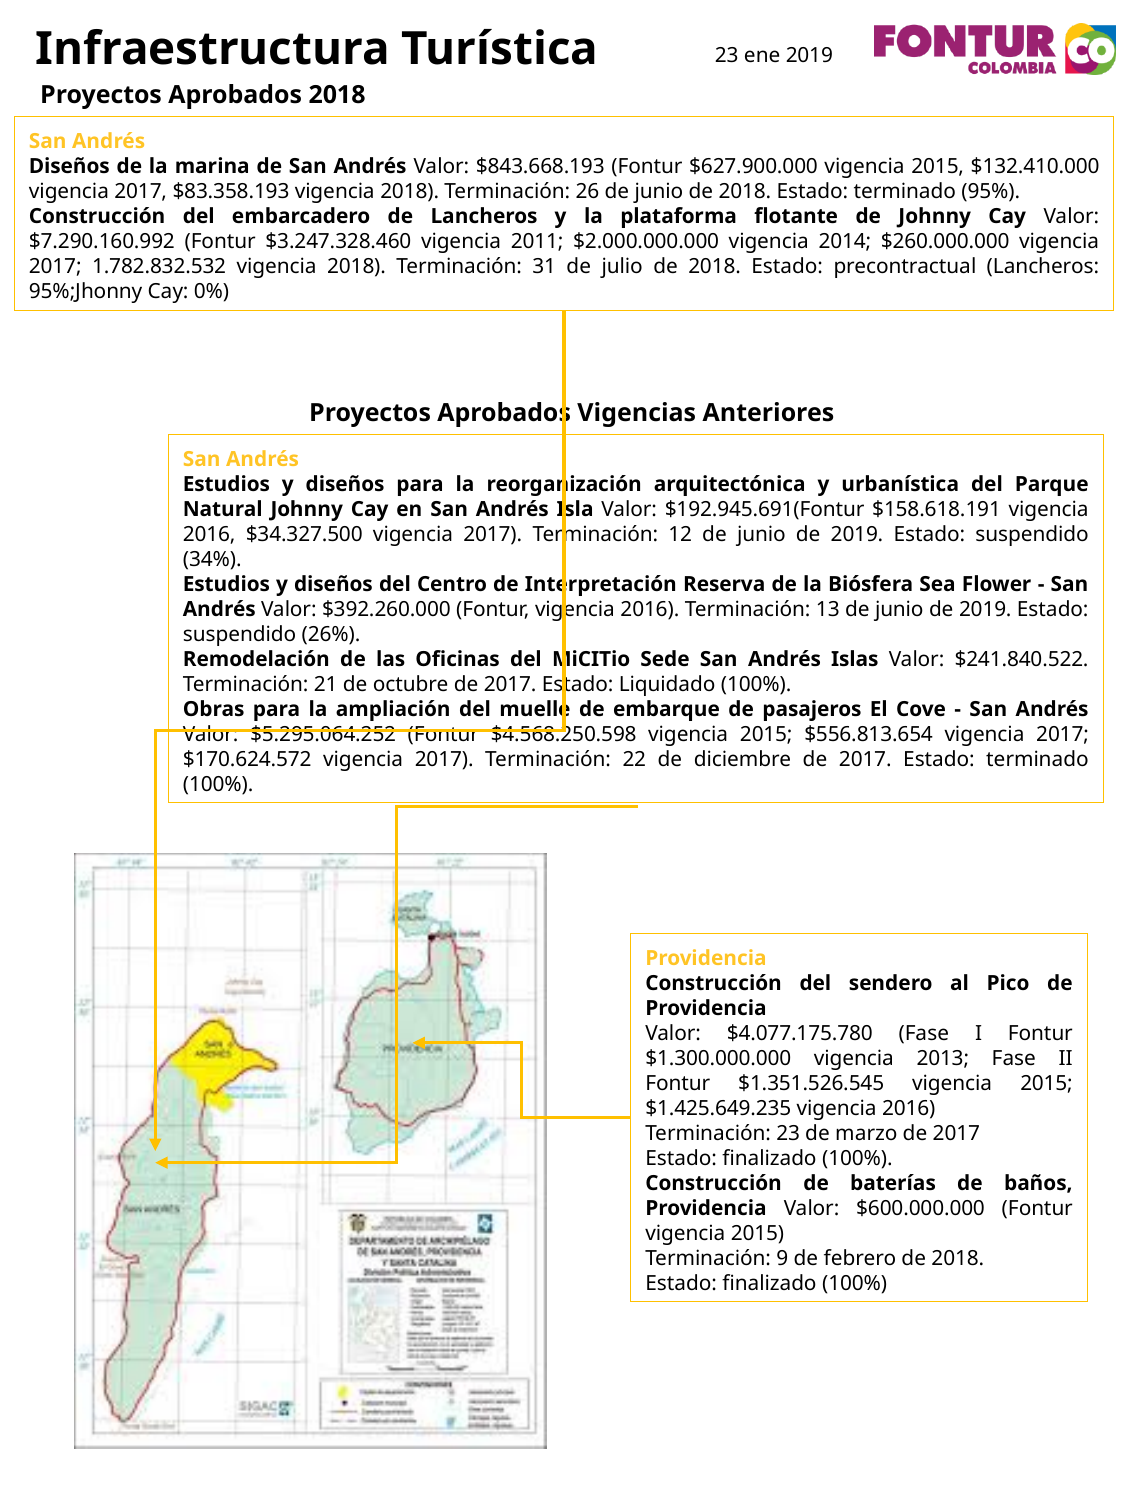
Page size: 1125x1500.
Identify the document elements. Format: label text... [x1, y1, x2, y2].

text_box 23 ene 2019 [700, 34, 874, 75]
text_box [155, 806, 638, 1163]
text_box Proyectos Aprobados Vigencias Anteriores [566, 388, 1023, 434]
picture [74, 949, 547, 1449]
text_box Infraestructura Turística [14, 17, 621, 75]
text_box Providencia Construcción del sendero al Pico de Providencia Valor: $4.077.175.780 (Fase I Fontur $1.300.000.000 vigencia 2013; Fase II Fontur $1.351.526.545 vigencia 2015; $1.425.649.235 vigencia 2016) Terminación: 23 de marzo de 2017 Estado: finalizado (100%). Construcción de baterías de baños, Providencia Valor: $600.000.000 (Fontur vigencia 2015) Terminación: 9 de febrero de 2018. Estado: finalizado (100%) [630, 933, 1088, 1302]
text_box San Andrés Diseños de la marina de San Andrés Valor: $843.668.193 (Fontur $627.900.000 vigencia 2015, $132.410.000 vigencia 2017, $83.358.193 vigencia 2018). Terminación: 26 de junio de 2018. Estado: terminado (95%). Construcción del embarcadero de Lancheros y la plataforma flotante de Johnny Cay Valor: $7.290.160.992 (Fontur $3.247.328.460 vigencia 2011; $2.000.000.000 vigencia 2014; $260.000.000 vigencia 2017; 1.782.832.532 vigencia 2018). Terminación: 31 de julio de 2018. Estado: precontractual (Lancheros: 95%;Jhonny Cay: 0%) [14, 116, 1114, 311]
text_box Proyectos Aprobados Vigencias Anteriores [294, 388, 562, 434]
picture [874, 23, 1116, 75]
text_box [412, 1042, 631, 1120]
text_box San Andrés Estudios y diseños para la reorganización arquitectónica y urbanística del Parque Natural Johnny Cay en San Andrés Isla Valor: $192.945.691(Fontur $158.618.191 vigencia 2016, $34.327.500 vigencia 2017). Terminación: 12 de junio de 2019. Estado: suspendido (34%). Estudios y diseños del Centro de Interpretación Reserva de la Biósfera Sea Flower - San Andrés Valor: $392.260.000 (Fontur, vigencia 2016). Terminación: 13 de junio de 2019. Estado: suspendido (26%). Remodelación de las Oficinas del MiCITio Sede San Andrés Islas Valor: $241.840.522. Terminación: 21 de octubre de 2017. Estado: Liquidado (100%). Obras para la ampliación del muelle de embarque de pasajeros El Cove - San Andrés Valor: $5.295.064.252 (Fontur $4.568.250.598 vigencia 2015; $556.813.654 vigencia 2017; $170.624.572 vigencia 2017). Terminación: 22 de diciembre de 2017. Estado: terminado (100%). [168, 434, 562, 540]
text_box Proyectos Aprobados 2018 [25, 71, 431, 116]
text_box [0, 540, 767, 949]
text_box San Andrés Estudios y diseños para la reorganización arquitectónica y urbanística del Parque Natural Johnny Cay en San Andrés Isla Valor: $192.945.691(Fontur $158.618.191 vigencia 2016, $34.327.500 vigencia 2017). Terminación: 12 de junio de 2019. Estado: suspendido (34%). Estudios y diseños del Centro de Interpretación Reserva de la Biósfera Sea Flower - San Andrés Valor: $392.260.000 (Fontur, vigencia 2016). Terminación: 13 de junio de 2019. Estado: suspendido (26%). Remodelación de las Oficinas del MiCITio Sede San Andrés Islas Valor: $241.840.522. Terminación: 21 de octubre de 2017. Estado: Liquidado (100%). Obras para la ampliación del muelle de embarque de pasajeros El Cove - San Andrés Valor: $5.295.064.252 (Fontur $4.568.250.598 vigencia 2015; $556.813.654 vigencia 2017; $170.624.572 vigencia 2017). Terminación: 22 de diciembre de 2017. Estado: terminado (100%). [566, 434, 1104, 803]
